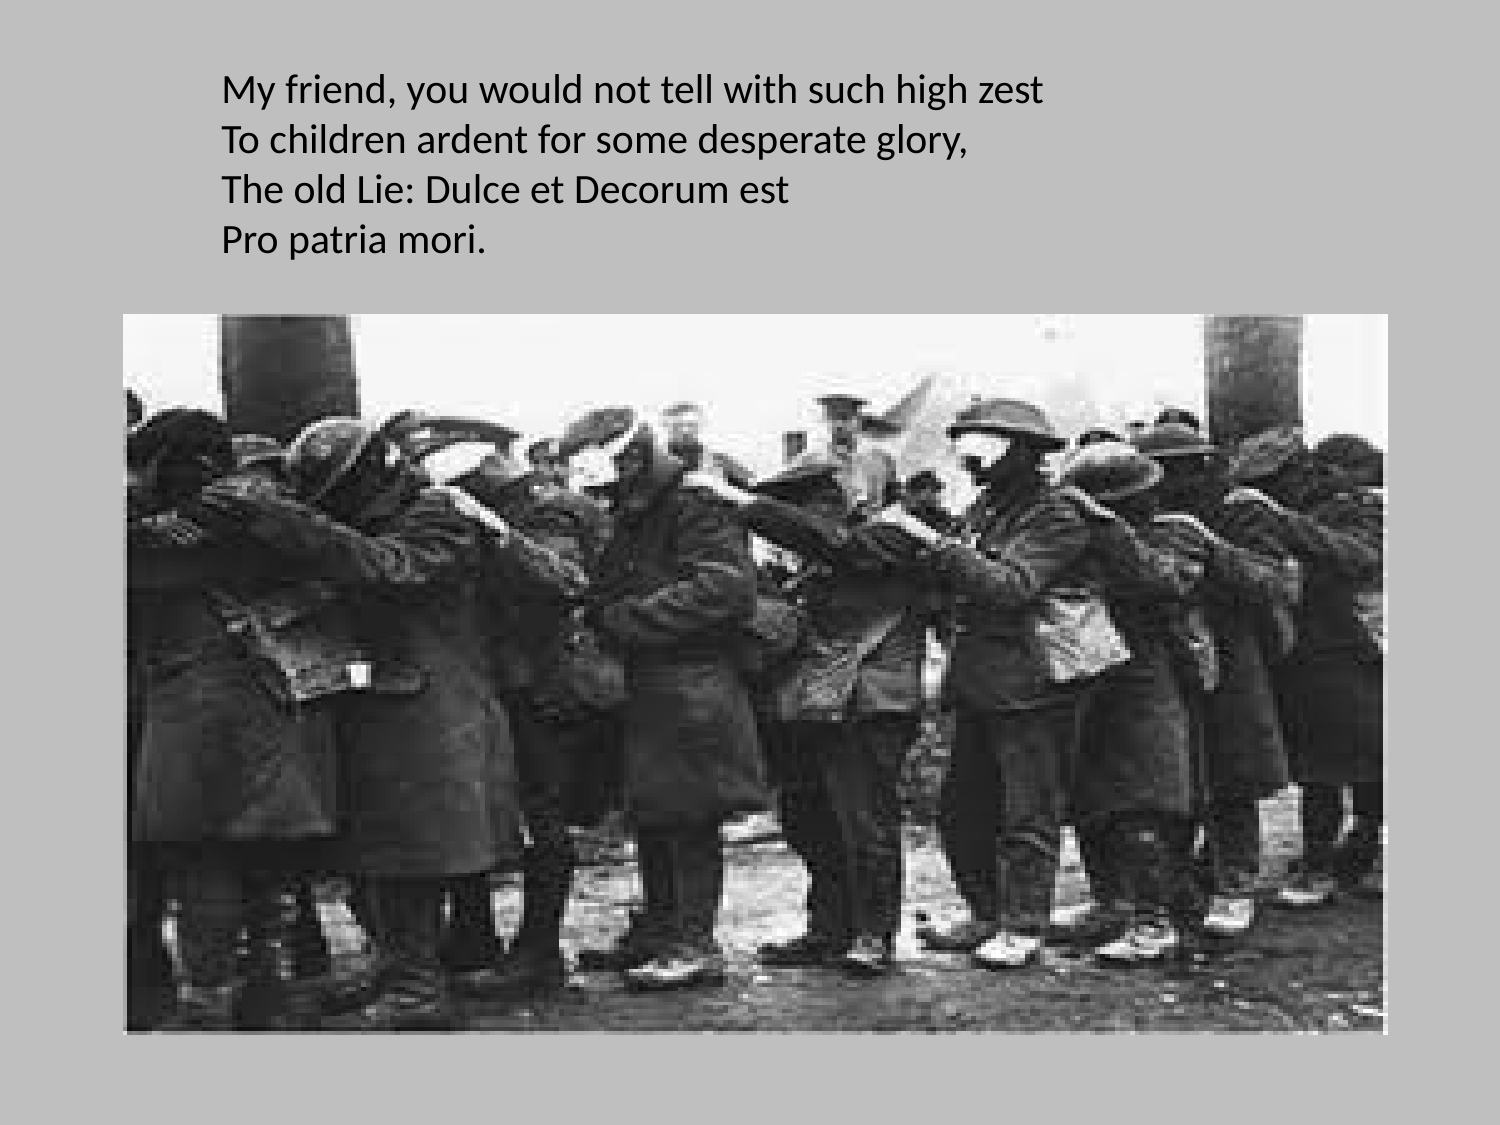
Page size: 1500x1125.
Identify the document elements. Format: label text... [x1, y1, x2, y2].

text_box My friend, you would not tell with such high zest To children ardent for some desperate glory, The old Lie: Dulce et Decorum est Pro patria mori. [206, 54, 1329, 270]
picture [123, 314, 1388, 1036]
